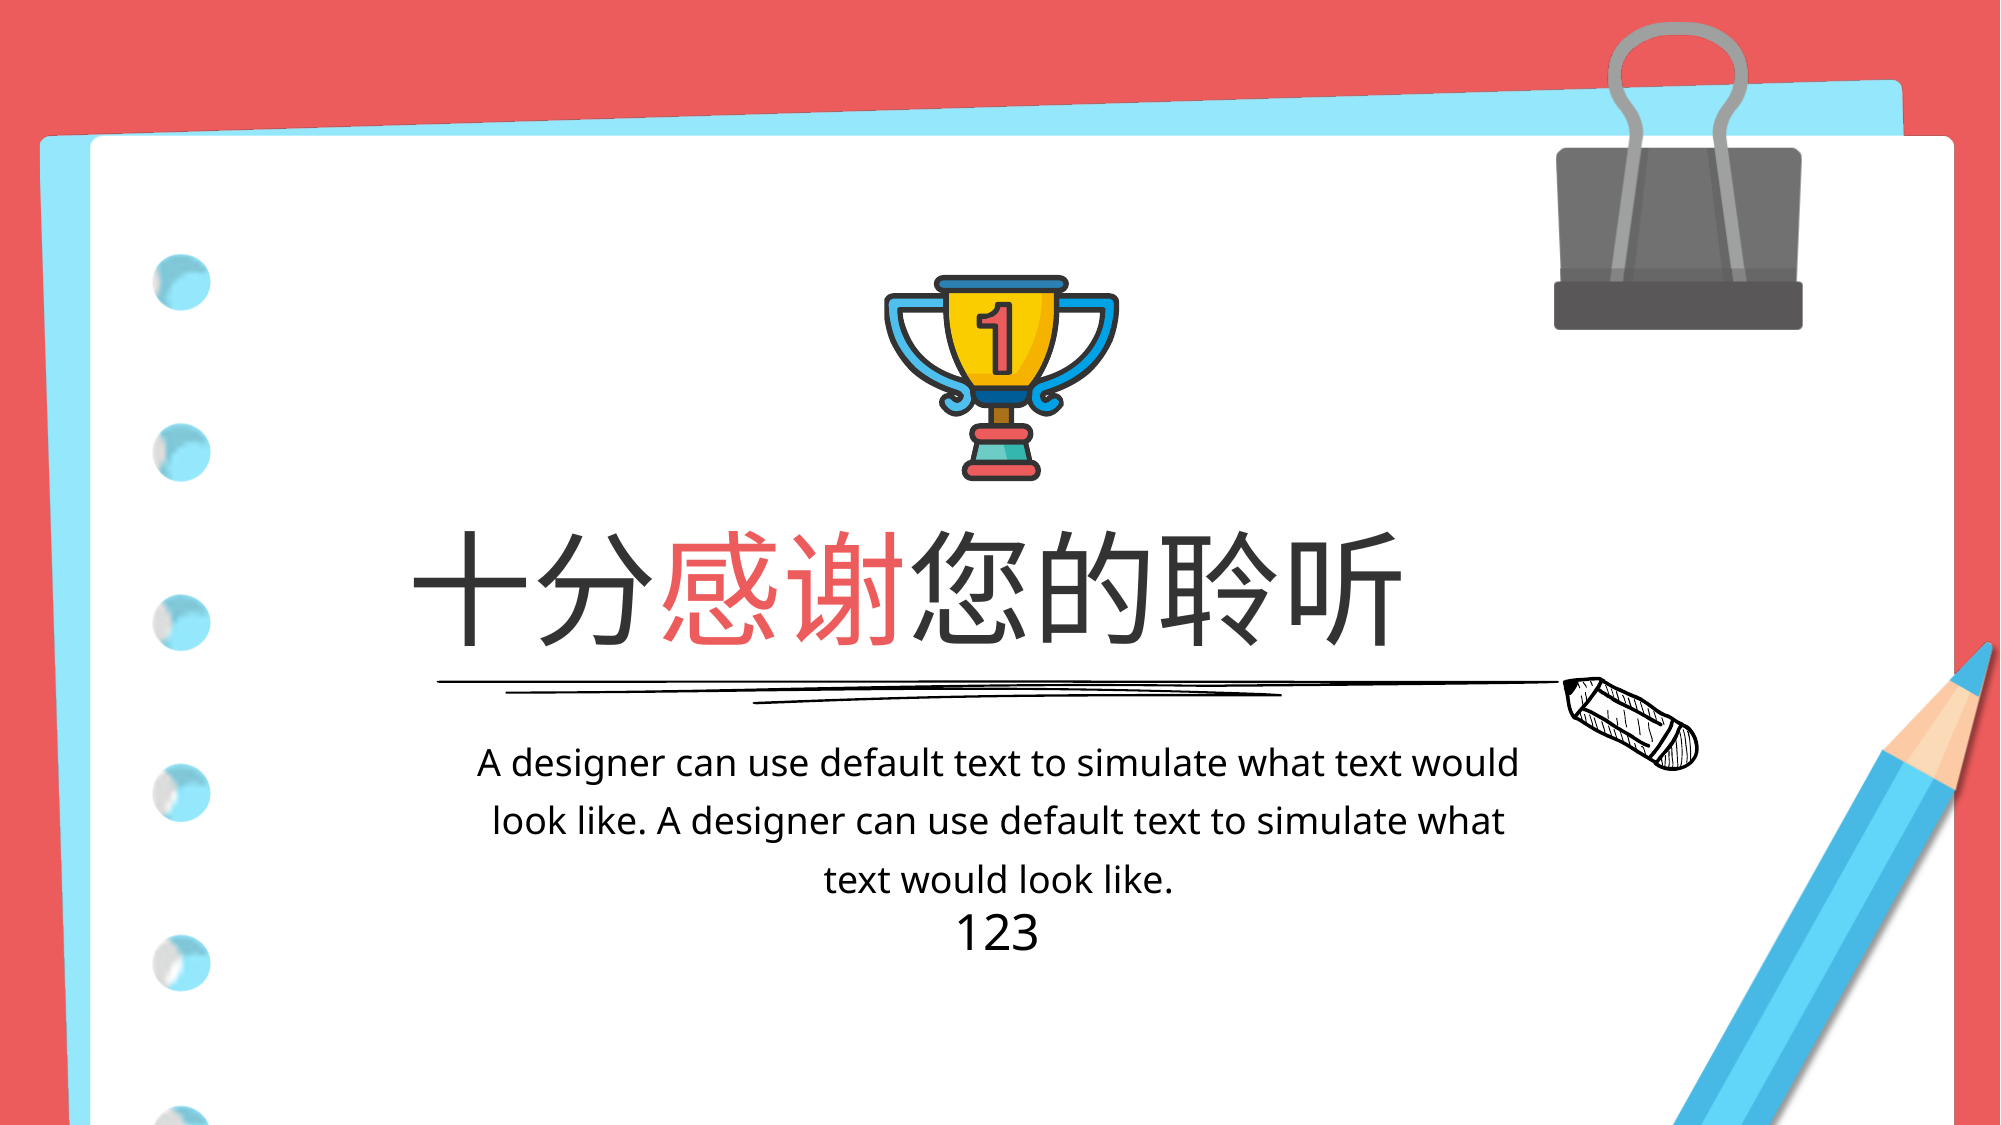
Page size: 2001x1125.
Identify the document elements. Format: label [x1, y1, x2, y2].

text_box [1574, 661, 1689, 783]
picture [39, 22, 2001, 1125]
